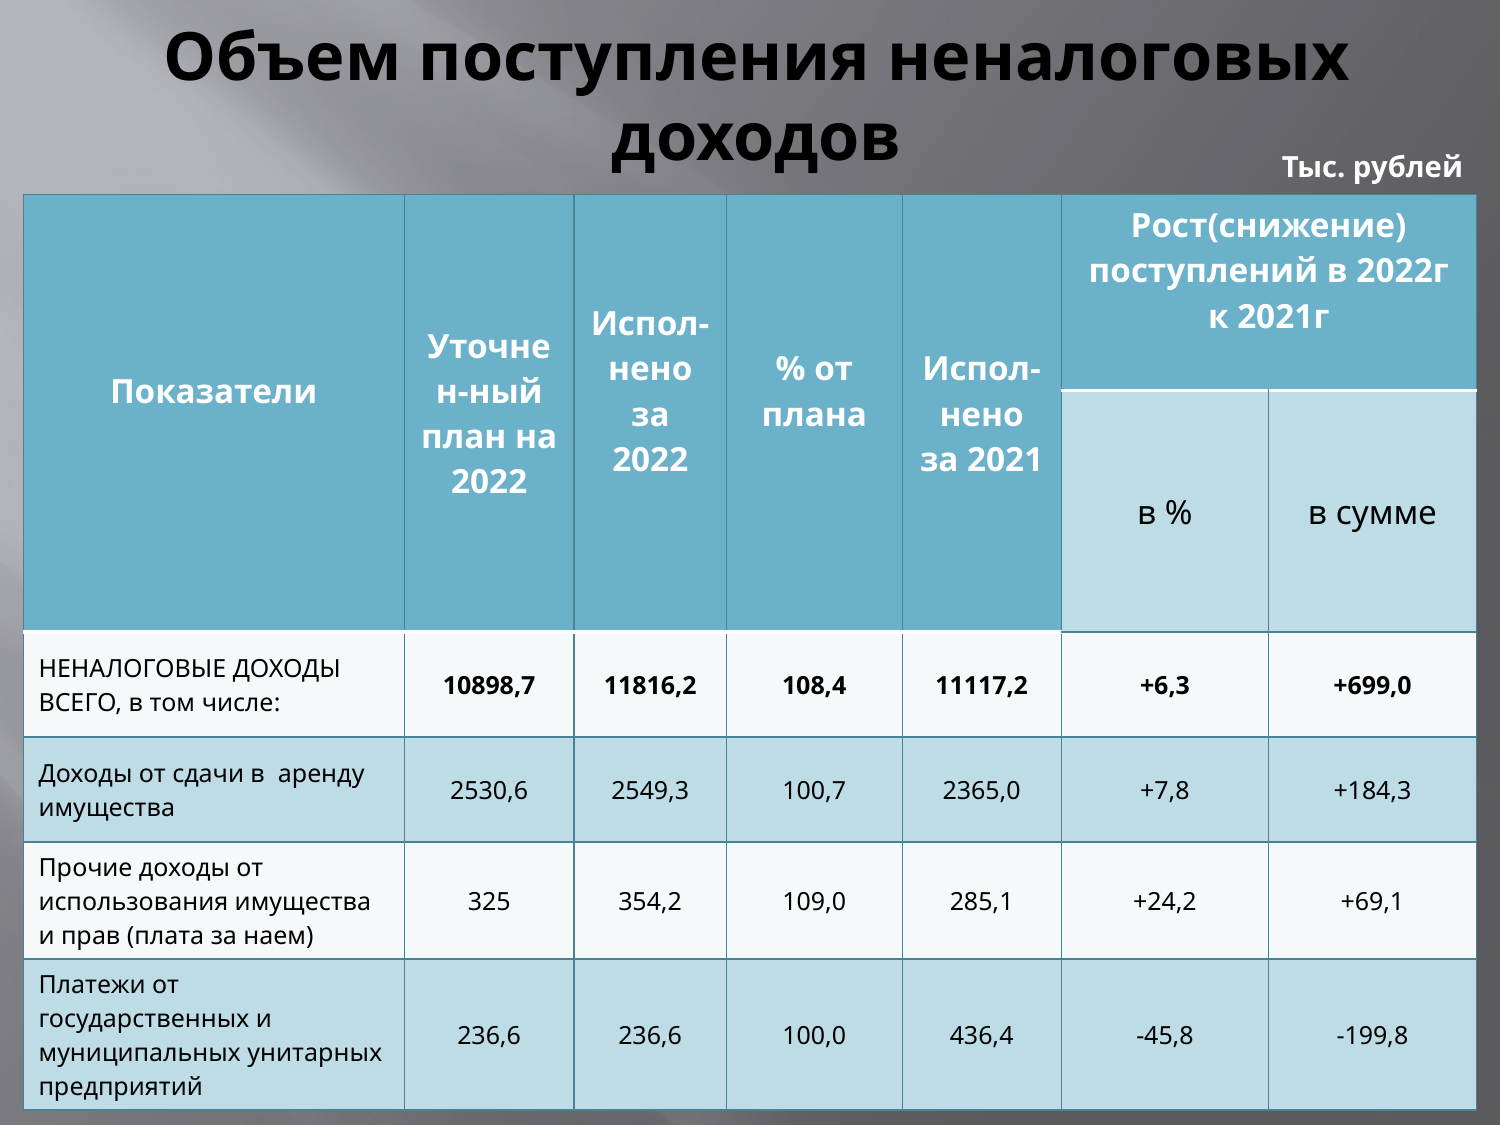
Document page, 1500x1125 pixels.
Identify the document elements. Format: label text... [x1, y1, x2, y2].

table_header % от плана [727, 195, 902, 630]
table_cell +699,0 [1269, 633, 1476, 736]
table_cell 2365,0 [903, 738, 1061, 841]
table_cell Доходы от сдачи в аренду имущества [24, 738, 404, 841]
table_cell 11816,2 [575, 634, 726, 736]
table_cell 108,4 [727, 634, 902, 736]
table_cell Платежи от государственных и муниципальных унитарных предприятий [24, 960, 404, 1109]
table_cell 100,7 [727, 738, 902, 841]
table_header Уточнен-ный план на 2022 [405, 195, 573, 630]
table_cell НЕНАЛОГОВЫЕ ДОХОДЫ ВСЕГО, в том числе: [24, 634, 404, 736]
table_header Испол-нено за 2021 [903, 195, 1061, 630]
table_cell 100,0 [727, 960, 902, 1109]
title Объем поступления неналоговых доходов [82, 0, 1432, 188]
table_cell 354,2 [575, 843, 726, 958]
table_cell 236,6 [575, 960, 726, 1109]
table_cell -45,8 [1062, 960, 1268, 1109]
table_header Испол-нено за 2022 [575, 195, 726, 630]
table_cell 285,1 [903, 843, 1061, 958]
table_cell 10898,7 [405, 634, 573, 736]
table_cell Прочие доходы от использования имущества и прав (плата за наем) [24, 843, 404, 958]
table_cell +24,2 [1062, 843, 1268, 958]
table_cell +6,3 [1062, 633, 1268, 736]
table_cell 2549,3 [575, 738, 726, 841]
table_cell +69,1 [1269, 843, 1476, 958]
table_cell -199,8 [1269, 960, 1476, 1109]
table_cell 2530,6 [405, 738, 573, 841]
table_cell 325 [405, 843, 573, 958]
table_cell в сумме [1269, 392, 1476, 631]
table_cell 236,6 [405, 960, 573, 1109]
table_header Рост(снижение) поступлений в 2022г к 2021г [1062, 195, 1476, 389]
table_cell 11117,2 [903, 634, 1061, 736]
text_box Тыс. рублей [1267, 140, 1478, 191]
table_cell 436,4 [903, 960, 1061, 1109]
table_cell в % [1062, 392, 1268, 631]
table_cell +7,8 [1062, 738, 1268, 841]
table_header Показатели [24, 195, 404, 630]
table_cell +184,3 [1269, 738, 1476, 841]
table_cell 109,0 [727, 843, 902, 958]
